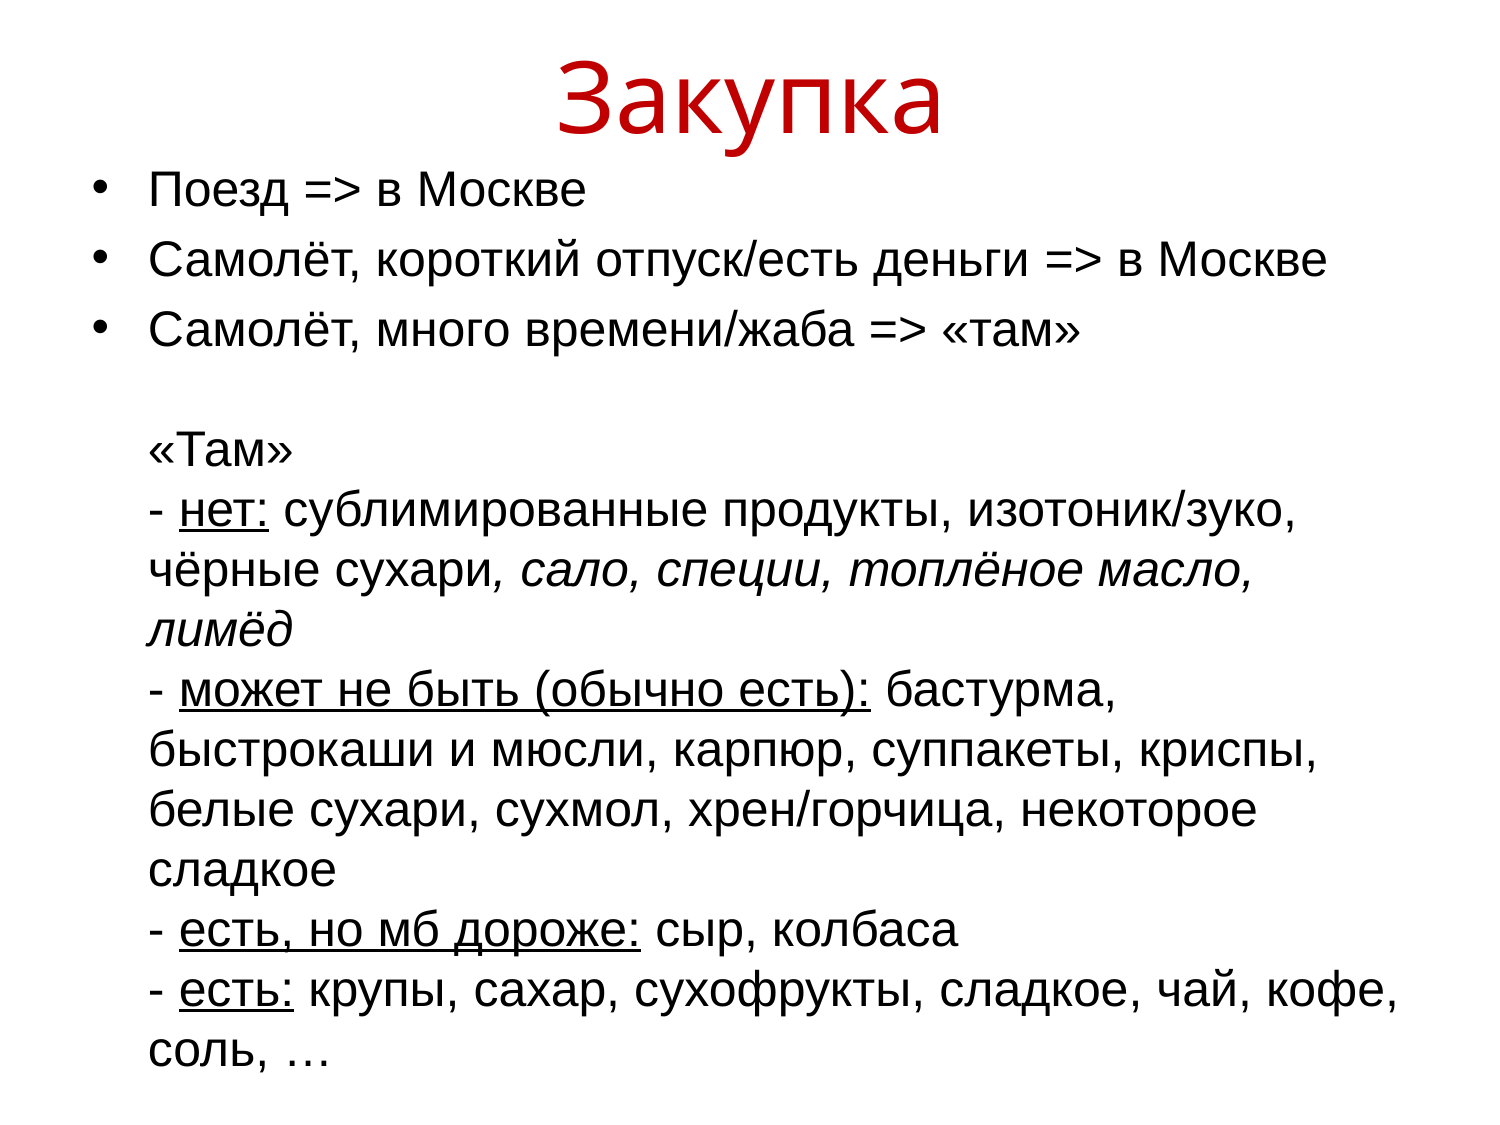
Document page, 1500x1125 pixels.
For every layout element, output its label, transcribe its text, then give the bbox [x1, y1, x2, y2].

list Поезд => в Москве Самолёт, короткий отпуск/есть деньги => в Москве Самолёт, много времени/жаба => «там» «Там» - нет: сублимированные продукты, изотоник/зуко, чёрные сухари, сало, специи, топлёное масло, лимёд - может не быть (обычно есть): бастурма, быстрокаши и мюсли, карпюр, суппакеты, криспы, белые сухари, сухмол, хрен/горчица, некоторое сладкое - есть, но мб дороже: сыр, колбаса - есть: крупы, сахар, сухофрукты, сладкое, чай, кофе, соль, … [76, 149, 1427, 1125]
title Закупка [76, 0, 1427, 149]
